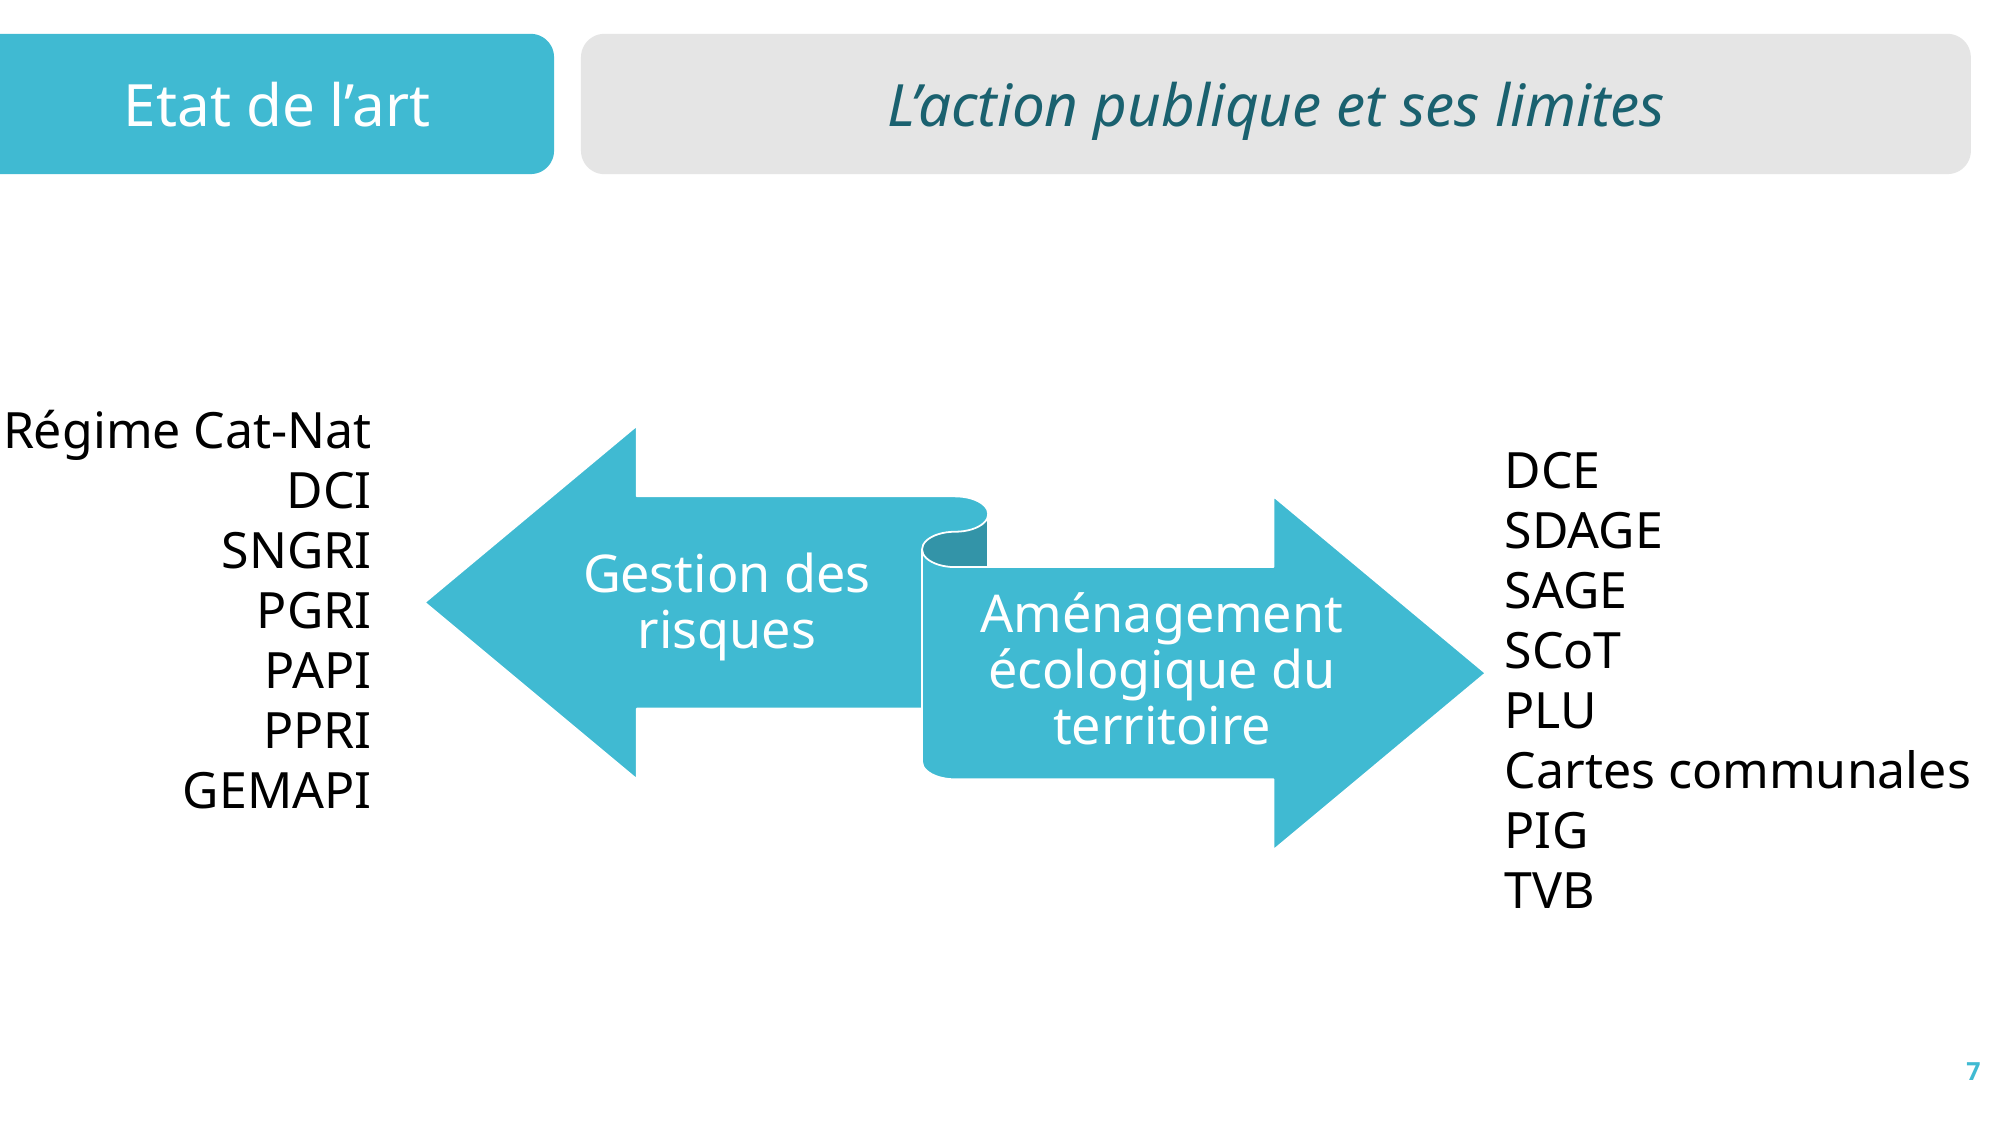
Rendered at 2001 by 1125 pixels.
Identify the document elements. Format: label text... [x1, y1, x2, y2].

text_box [424, 202, 1486, 1073]
text_box [0, 32, 555, 176]
text_box [580, 32, 1972, 176]
text_box L’action publique et ses limites [611, 61, 1941, 146]
slide_number 7 [1744, 1042, 1996, 1103]
text_box Etat de l’art [26, 61, 527, 146]
text_box Régime Cat-Nat DCI SNGRI PGRI PAPI PPRI GEMAPI [0, 391, 387, 827]
text_box DCE SDAGE SAGE SCoT PLU Cartes communales PIG TVB [1490, 431, 2000, 927]
